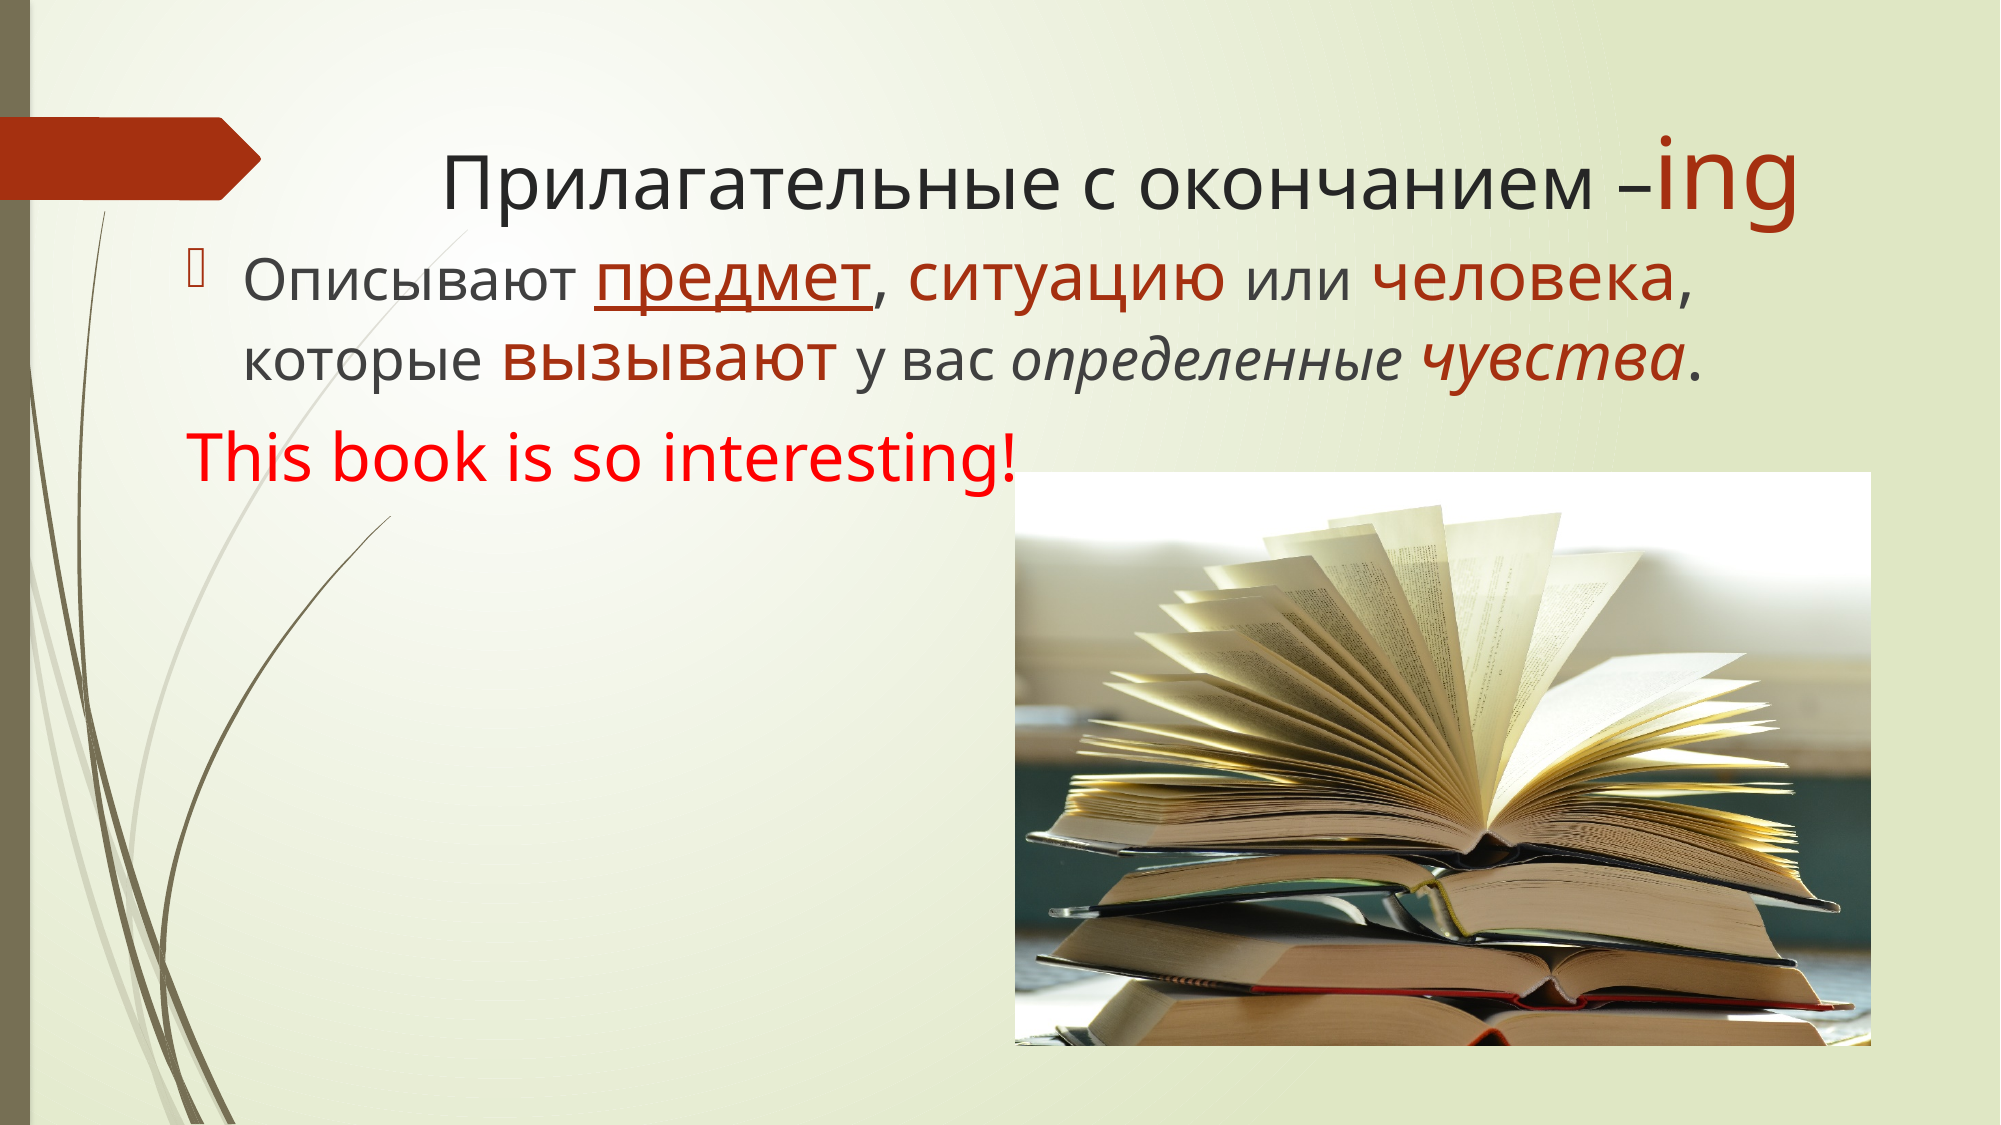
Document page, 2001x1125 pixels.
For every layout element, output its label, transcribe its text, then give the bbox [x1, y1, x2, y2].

picture [1015, 472, 1871, 1046]
title Прилагательные с окончанием –ing [425, 102, 1888, 226]
list Описывают предмет, ситуацию или человека, которые вызывают у вас определенные чувства. This book is so interesting! [171, 226, 1888, 970]
